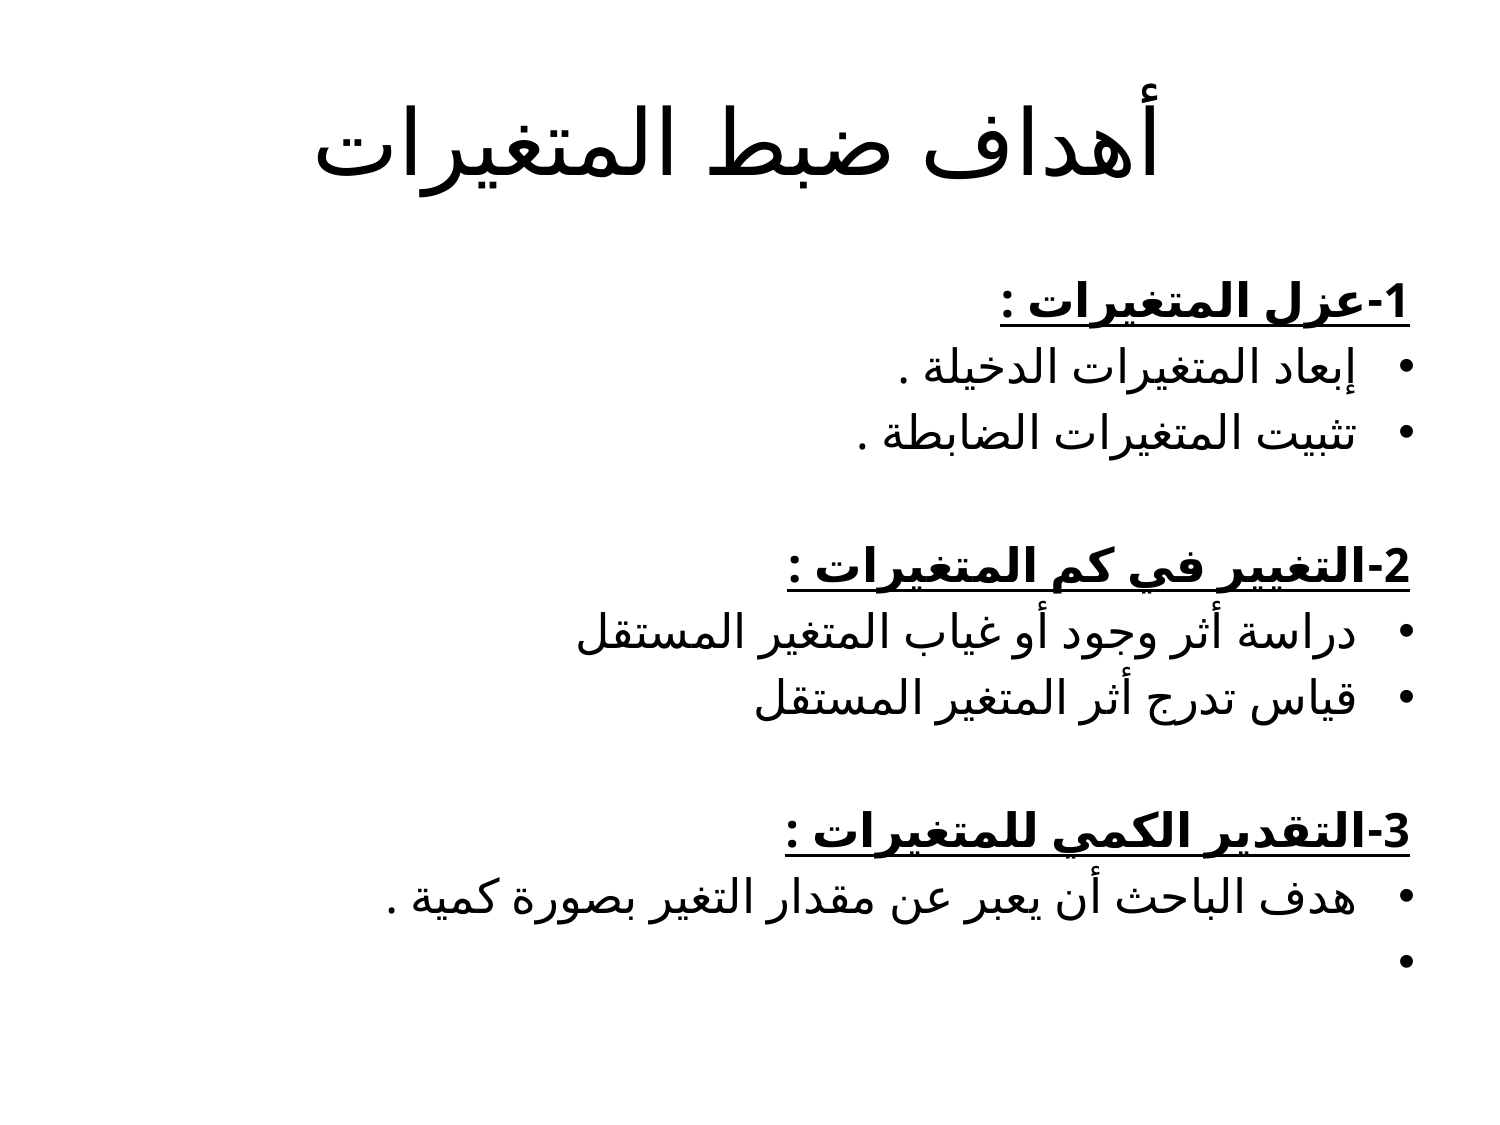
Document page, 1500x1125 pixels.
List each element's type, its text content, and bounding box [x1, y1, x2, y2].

list 1-عزل المتغيرات : إبعاد المتغيرات الدخيلة . تثبيت المتغيرات الضابطة . 2-التغيير في كم المتغيرات : دراسة أثر وجود أو غياب المتغير المستقل قياس تدرج أثر المتغير المستقل 3-التقدير الكمي للمتغيرات : هدف الباحث أن يعبر عن مقدار التغير بصورة كمية . [75, 262, 1425, 1005]
title أهداف ضبط المتغيرات [75, 45, 1425, 233]
